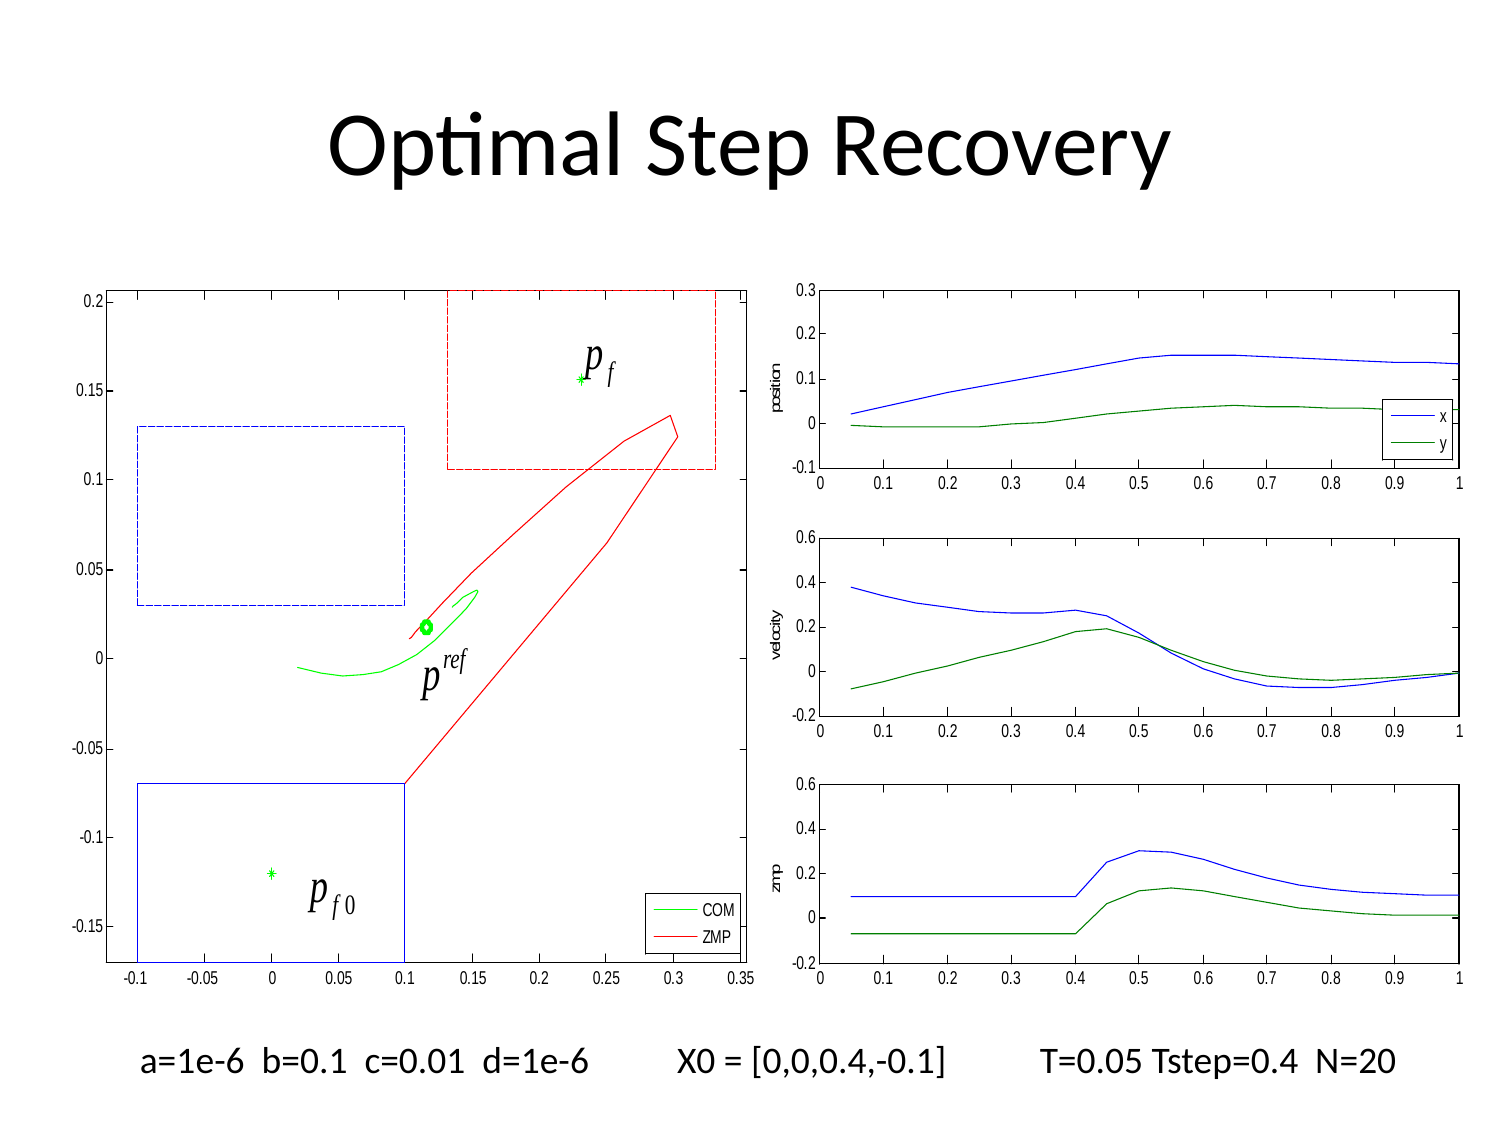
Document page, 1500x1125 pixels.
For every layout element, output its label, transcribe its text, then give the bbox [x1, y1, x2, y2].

text_box X0 = [0,0,0.4,-0.1] [662, 1062, 1025, 1089]
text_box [412, 637, 480, 719]
picture [0, 228, 1500, 1055]
text_box a=1e-6 b=0.1 c=0.01 d=1e-6 [124, 1062, 650, 1089]
text_box T=0.05 Tstep=0.4 N=20 [1025, 1062, 1500, 1089]
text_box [574, 320, 627, 398]
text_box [299, 853, 361, 932]
title Optimal Step Recovery [75, 45, 1425, 227]
